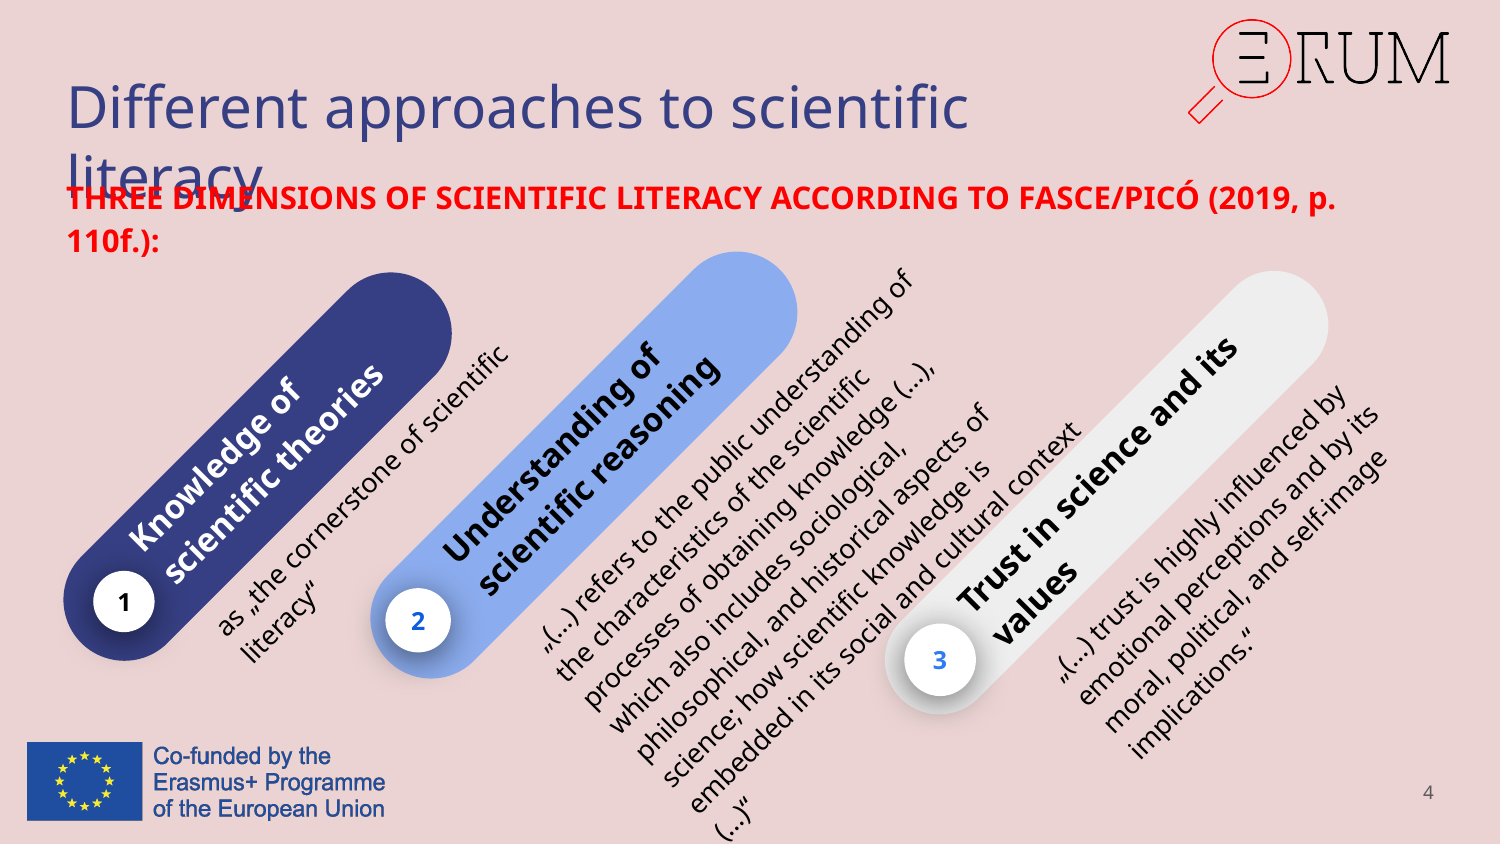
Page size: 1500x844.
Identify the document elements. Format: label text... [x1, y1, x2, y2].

picture [1136, 0, 1500, 137]
list THREE DIMENSIONS OF SCIENTIFIC LITERACY ACCORDING TO FASCE/PICÓ (2019, p. 110f.): [51, 157, 1449, 222]
picture [27, 742, 385, 821]
slide_number 4 [1358, 761, 1449, 826]
title Different approaches to scientific literacy [51, 55, 1168, 150]
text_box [37, 221, 1428, 741]
